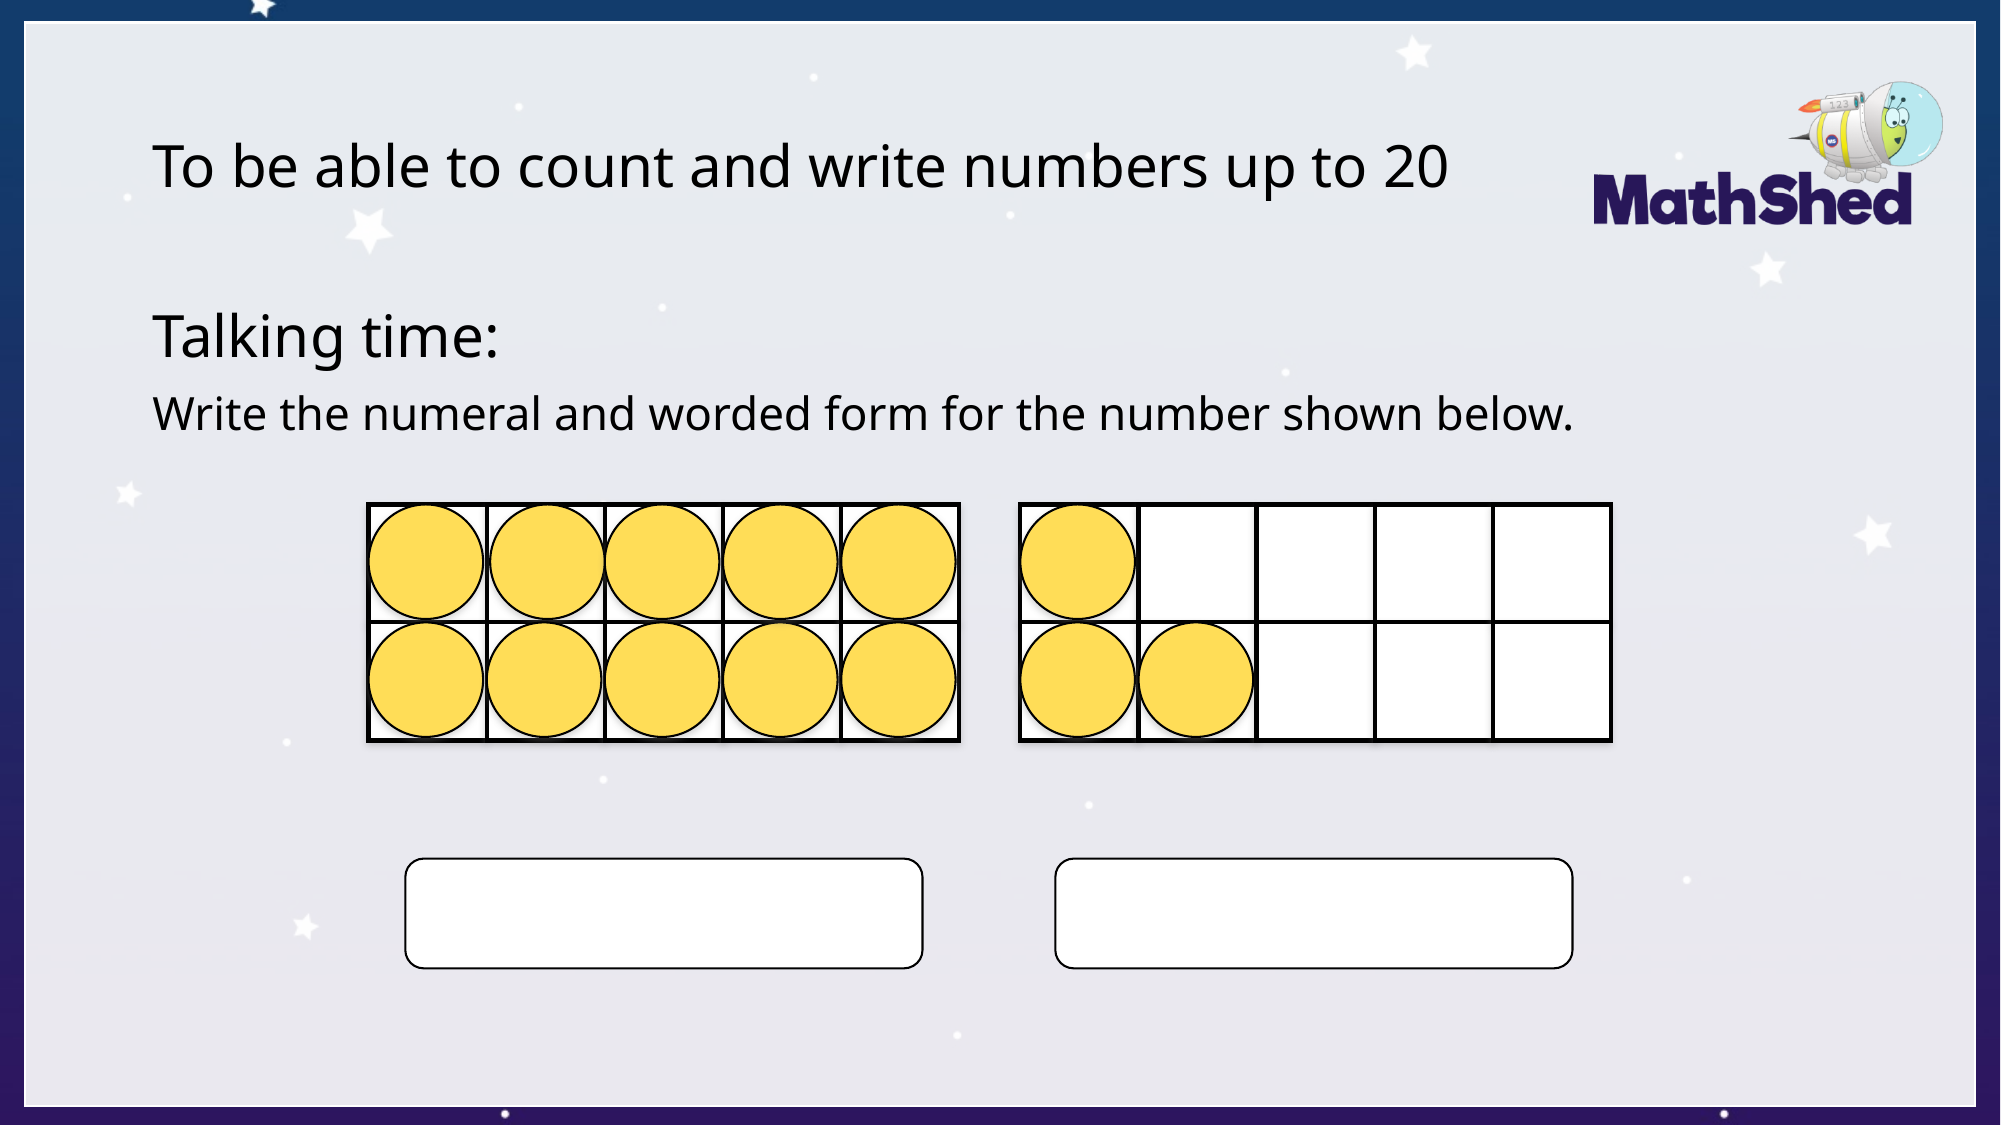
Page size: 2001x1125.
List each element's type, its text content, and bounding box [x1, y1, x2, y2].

text_box [717, 508, 723, 552]
text_box [841, 574, 885, 622]
text_box [841, 622, 877, 658]
text_box [576, 599, 600, 621]
text_box [368, 504, 414, 540]
text_box [835, 508, 841, 553]
text_box [919, 622, 960, 741]
text_box [801, 712, 837, 741]
text_box [604, 590, 632, 621]
text_box [486, 548, 533, 622]
text_box [604, 705, 640, 741]
text_box [486, 690, 604, 741]
text_box [558, 504, 604, 530]
text_box [841, 707, 877, 741]
text_box [675, 578, 723, 622]
text_box [1251, 626, 1256, 679]
text_box [841, 504, 887, 540]
text_box [368, 504, 484, 620]
text_box [1138, 622, 1183, 658]
text_box [723, 504, 768, 540]
text_box [835, 622, 841, 671]
text_box [1020, 589, 1047, 622]
text_box [1020, 504, 1065, 540]
text_box [490, 504, 603, 620]
text_box [1020, 689, 1138, 741]
text_box [559, 585, 604, 622]
text_box [436, 504, 486, 535]
text_box [723, 707, 758, 741]
text_box [1020, 622, 1135, 737]
text_box [1138, 504, 1256, 621]
text_box [599, 629, 604, 671]
text_box [368, 622, 404, 658]
text_box [673, 504, 723, 535]
text_box [604, 504, 650, 540]
text_box [841, 589, 868, 622]
text_box [1206, 622, 1256, 653]
text_box [1216, 712, 1252, 741]
text_box [1493, 504, 1611, 622]
text_box [1020, 622, 1056, 658]
text_box [683, 712, 719, 741]
text_box [456, 595, 482, 621]
text_box [791, 504, 841, 535]
text_box [1493, 622, 1611, 741]
text_box [1252, 508, 1256, 622]
text_box [1088, 504, 1138, 535]
text_box [1098, 712, 1134, 741]
text_box [368, 687, 486, 741]
text_box [809, 594, 836, 621]
text_box [486, 622, 524, 660]
text_box [368, 622, 483, 737]
text_box [1098, 622, 1138, 653]
text_box [438, 575, 486, 622]
text_box [841, 622, 956, 737]
text_box [368, 707, 404, 741]
text_box [723, 622, 759, 658]
text_box [792, 577, 841, 622]
text_box [604, 504, 719, 620]
text_box [480, 629, 486, 669]
text_box [801, 622, 836, 653]
text_box [486, 582, 517, 621]
text_box [364, 508, 959, 746]
list Talking time: Write the numeral and worded form for the number shown below. [137, 299, 1863, 1014]
text_box [723, 589, 750, 621]
text_box [1133, 626, 1138, 669]
text_box [566, 622, 604, 653]
text_box [600, 511, 604, 544]
text_box [447, 622, 486, 653]
text_box [841, 504, 956, 620]
text_box [565, 712, 601, 741]
text_box [723, 624, 838, 737]
text_box [1020, 504, 1135, 620]
text_box [1374, 622, 1489, 741]
text_box [368, 569, 413, 622]
text_box [1054, 857, 1574, 970]
text_box [1138, 686, 1256, 741]
text_box [368, 589, 396, 622]
text_box [1374, 504, 1493, 621]
text_box [1256, 504, 1374, 621]
text_box [604, 622, 719, 737]
text_box [1090, 568, 1138, 622]
text_box [1106, 594, 1133, 621]
text_box [723, 692, 841, 741]
title To be able to count and write numbers up to 20 [137, 59, 1578, 278]
text_box [604, 622, 641, 660]
text_box [717, 626, 723, 670]
text_box [604, 578, 649, 622]
text_box [1020, 571, 1064, 622]
text_box [486, 705, 522, 741]
text_box [1138, 707, 1173, 741]
text_box [908, 504, 960, 622]
text_box [486, 622, 601, 737]
text_box [683, 622, 723, 653]
picture [0, 0, 2001, 1125]
text_box [1138, 622, 1254, 737]
text_box [910, 570, 956, 622]
text_box [447, 713, 483, 741]
text_box [1133, 508, 1138, 561]
text_box [723, 504, 838, 620]
text_box [691, 594, 718, 621]
text_box [404, 857, 924, 970]
text_box [486, 504, 535, 548]
text_box [480, 511, 486, 554]
text_box [604, 688, 723, 741]
text_box [1256, 622, 1374, 741]
text_box [723, 574, 767, 622]
text_box [1016, 508, 1613, 746]
text_box [841, 688, 956, 741]
text_box [1020, 707, 1055, 741]
